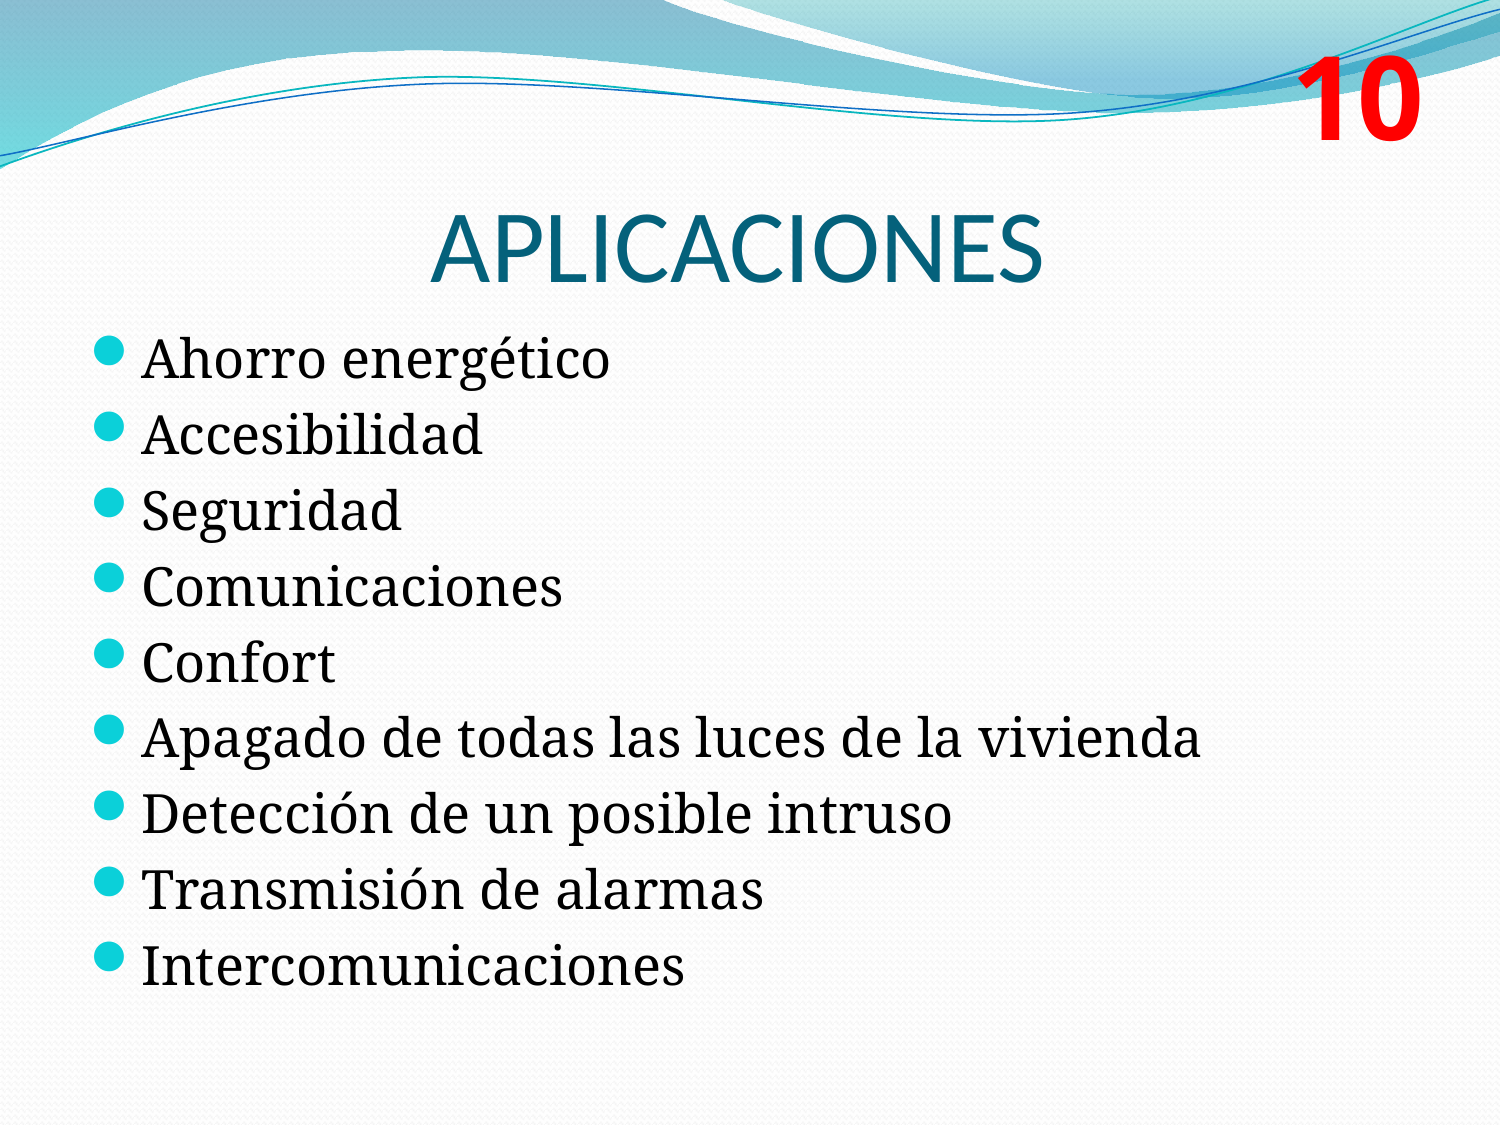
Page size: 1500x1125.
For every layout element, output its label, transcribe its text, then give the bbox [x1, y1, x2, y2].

list Ahorro energético Accesibilidad Seguridad Comunicaciones Confort Apagado de todas las luces de la vivienda Detección de un posible intruso Transmisión de alarmas Intercomunicaciones [75, 317, 1425, 1038]
text_box 10 [1218, 0, 1500, 164]
title APLICACIONES [75, 115, 1425, 303]
